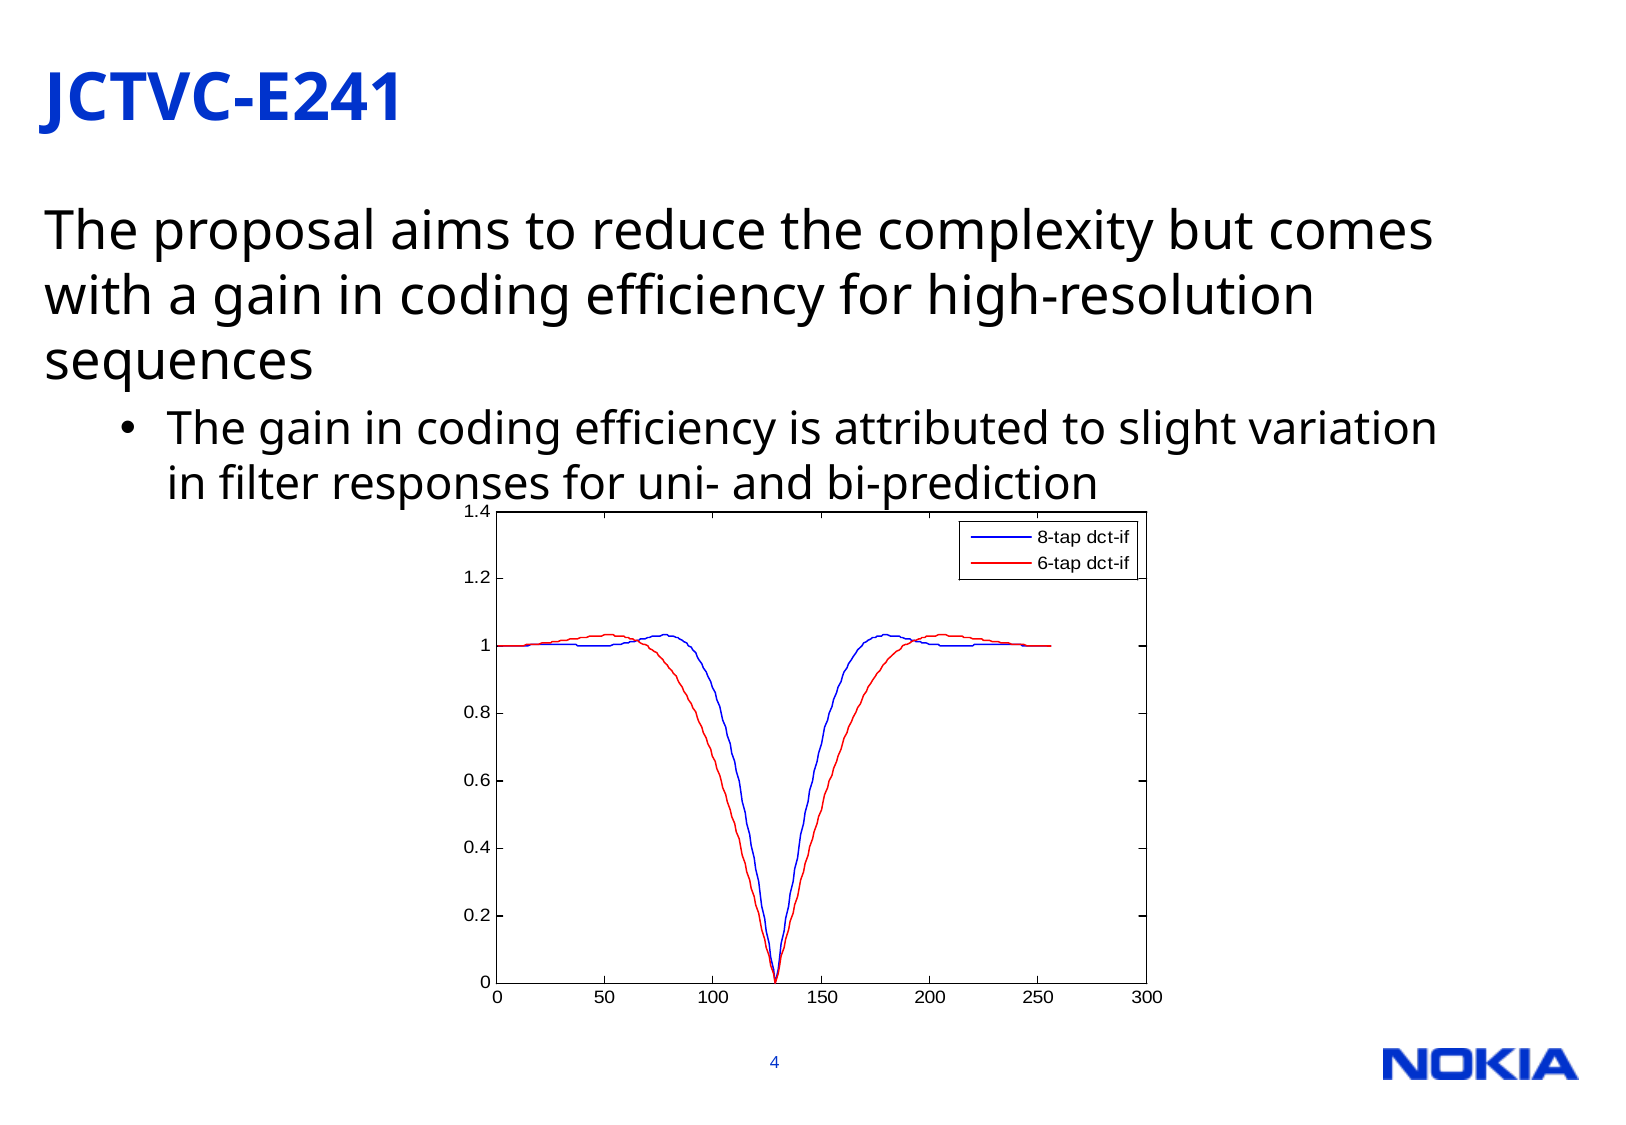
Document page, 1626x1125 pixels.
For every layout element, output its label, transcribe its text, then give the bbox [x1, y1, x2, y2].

title JCTVC-E241 [29, 0, 1493, 187]
list The proposal aims to reduce the complexity but comes with a gain in coding efficiency for high-resolution sequences The gain in coding efficiency is attributed to slight variation in filter responses for uni- and bi-prediction [29, 187, 1493, 930]
picture [386, 467, 1227, 1048]
picture [1383, 1048, 1579, 1080]
